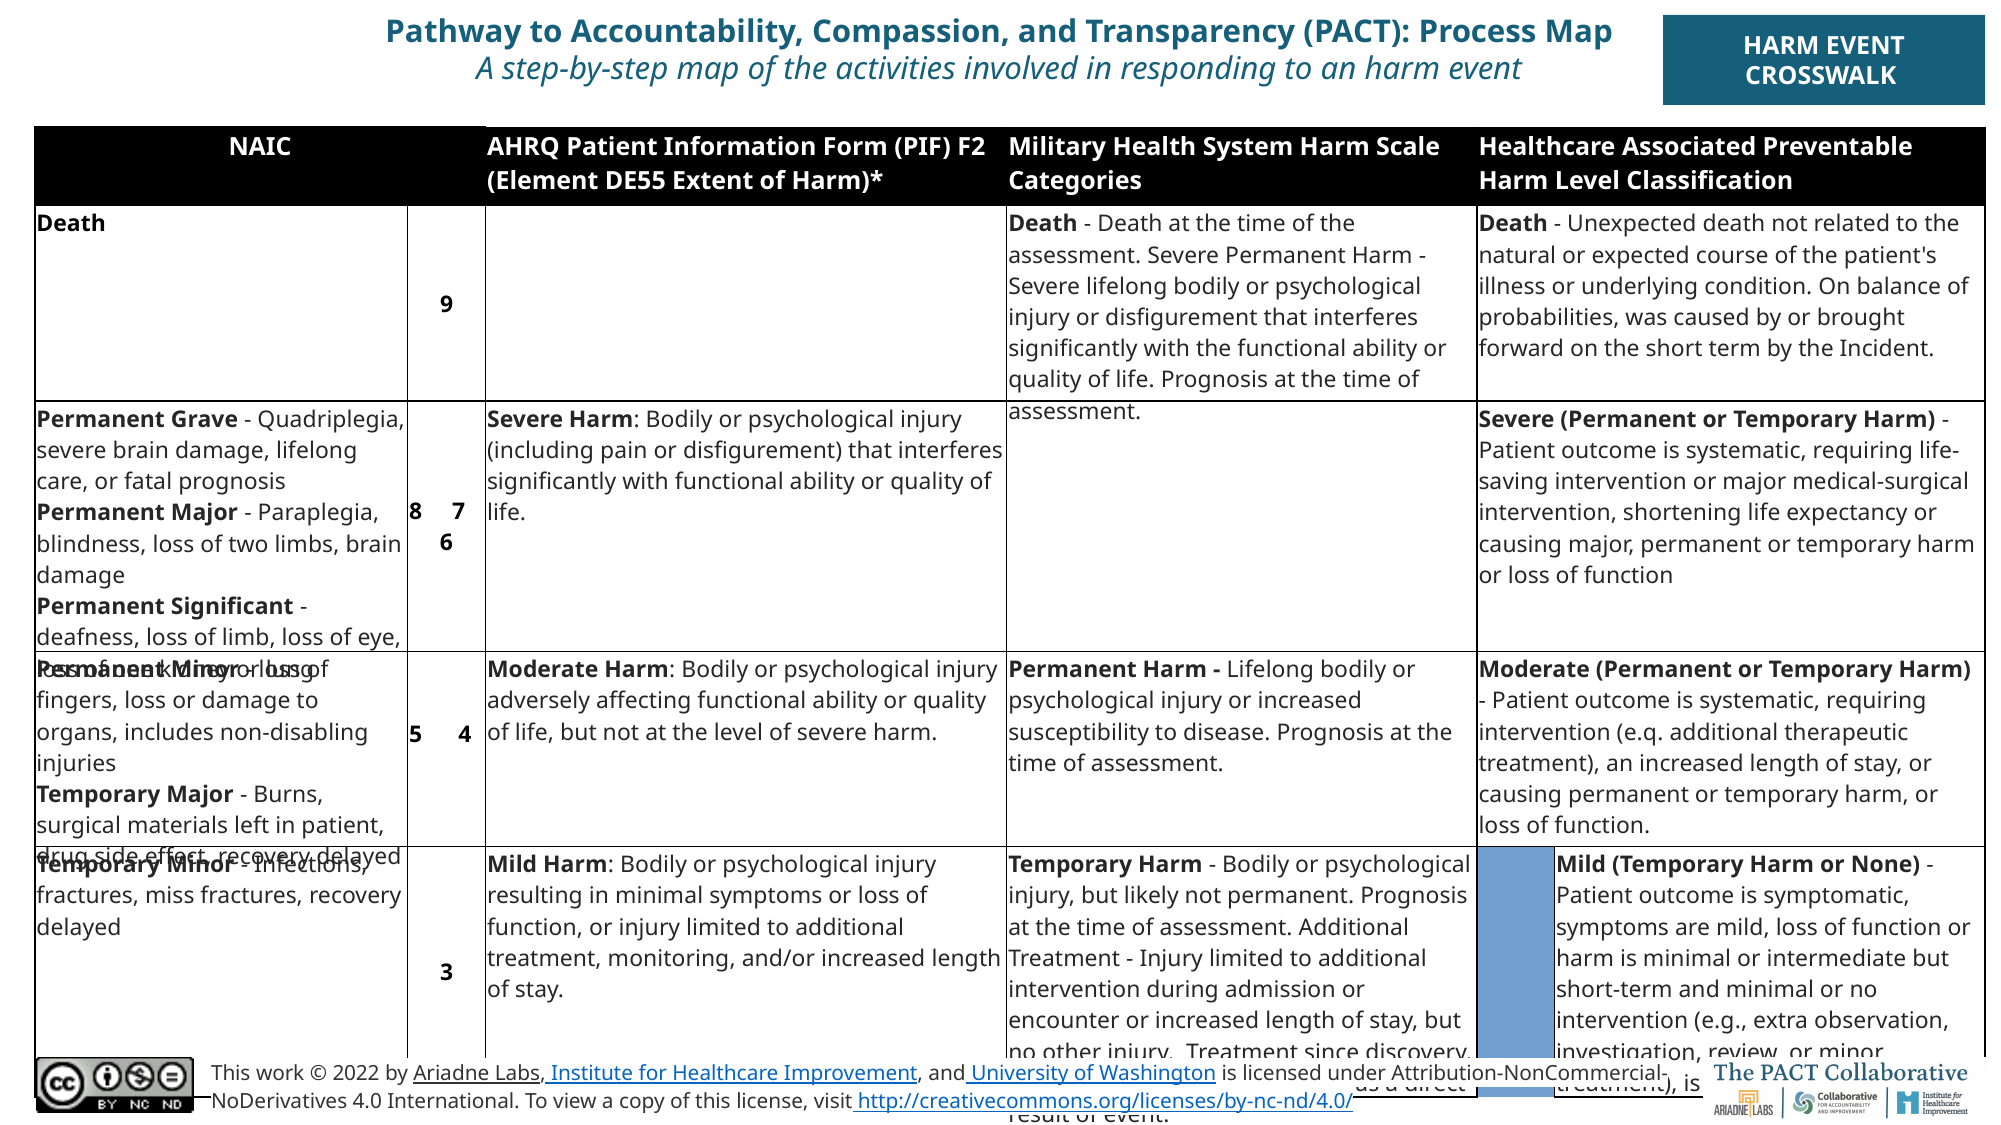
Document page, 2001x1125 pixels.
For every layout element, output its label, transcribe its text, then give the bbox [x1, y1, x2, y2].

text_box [36, 1044, 1704, 1125]
table_cell Mild (Temporary Harm or None) - Patient outcome is symptomatic, symptoms are mild, loss of function or harm is minimal or intermediate but short-term and minimal or no intervention (e.g., extra observation, investigation, review, or minor treatment), is required. [1555, 847, 1984, 1056]
table_cell Moderate Harm: Bodily or psychological injury adversely affecting functional ability or quality of life, but not at the level of severe harm. [486, 652, 1006, 846]
table_header AHRQ Patient Information Form (PIF) F2 (Element DE55 Extent of Harm)* [486, 128, 1006, 205]
table_cell Permanent Grave - Quadriplegia, severe brain damage, lifelong care, or fatal prognosis Permanent Major - Paraplegia, blindness, loss of two limbs, brain damage Permanent Significant - deafness, loss of limb, loss of eye, loss of one kidney or lung [36, 402, 407, 651]
table_header Healthcare Associated Preventable Harm Level Classification [1477, 128, 1984, 205]
table_cell [486, 206, 1006, 400]
table_cell Permanent Minor - loss of fingers, loss or damage to organs, includes non-disabling injuries Temporary Major - Burns, surgical materials left in patient, drug side effect, recovery delayed [36, 652, 407, 846]
table_cell [1007, 402, 1476, 651]
table_cell Permanent Harm - Lifelong bodily or psychological injury or increased susceptibility to disease. Prognosis at the time of assessment. [1007, 652, 1476, 846]
table_cell Death [36, 206, 407, 400]
table_cell 5 4 [408, 652, 485, 846]
table_cell 9 [408, 206, 485, 400]
table_cell Severe (Permanent or Temporary Harm) - Patient outcome is systematic, requiring life-saving intervention or major medical-surgical intervention, shortening life expectancy or causing major, permanent or temporary harm or loss of function [1478, 402, 1984, 651]
table_cell Mild Harm: Bodily or psychological injury resulting in minimal symptoms or loss of function, or injury limited to additional treatment, monitoring, and/or increased length of stay. [486, 847, 1006, 1044]
table_cell Temporary Harm - Bodily or psychological injury, but likely not permanent. Prognosis at the time of assessment. Additional Treatment - Injury limited to additional intervention during admission or encounter or increased length of stay, but no other injury. Treatment since discovery, or expected treatment in future as a direct result of event. [1007, 847, 1476, 1044]
table_cell Temporary Minor - Infections, fractures, miss fractures, recovery delayed [36, 847, 407, 1044]
text_box HARM EVENT CROSSWALK [1663, 14, 1986, 105]
table_cell 3 [408, 847, 485, 1044]
table_cell Moderate (Permanent or Temporary Harm) - Patient outcome is systematic, requiring intervention (e.q. additional therapeutic treatment), an increased length of stay, or causing permanent or temporary harm, or loss of function. [1478, 652, 1984, 846]
table_cell Severe Harm: Bodily or psychological injury (including pain or disfigurement) that interferes significantly with functional ability or quality of life. [486, 402, 1006, 651]
table_header NAIC [36, 128, 485, 205]
table_header Military Health System Harm Scale Categories [1007, 128, 1476, 205]
text_box Pathway to Accountability, Compassion, and Transparency (PACT): Process Map A step-by-step map of the activities involved in responding to an harm event [0, 3, 2000, 94]
table_cell Death - Unexpected death not related to the natural or expected course of the patient's illness or underlying condition. On balance of probabilities, was caused by or brought forward on the short term by the Incident. [1478, 206, 1984, 400]
picture [1704, 1057, 1989, 1124]
table_cell 8 7 6 [408, 402, 485, 651]
table_cell Death - Death at the time of the assessment. Severe Permanent Harm - Severe lifelong bodily or psychological injury or disfigurement that interferes significantly with the functional ability or quality of life. Prognosis at the time of assessment. [1007, 206, 1476, 400]
